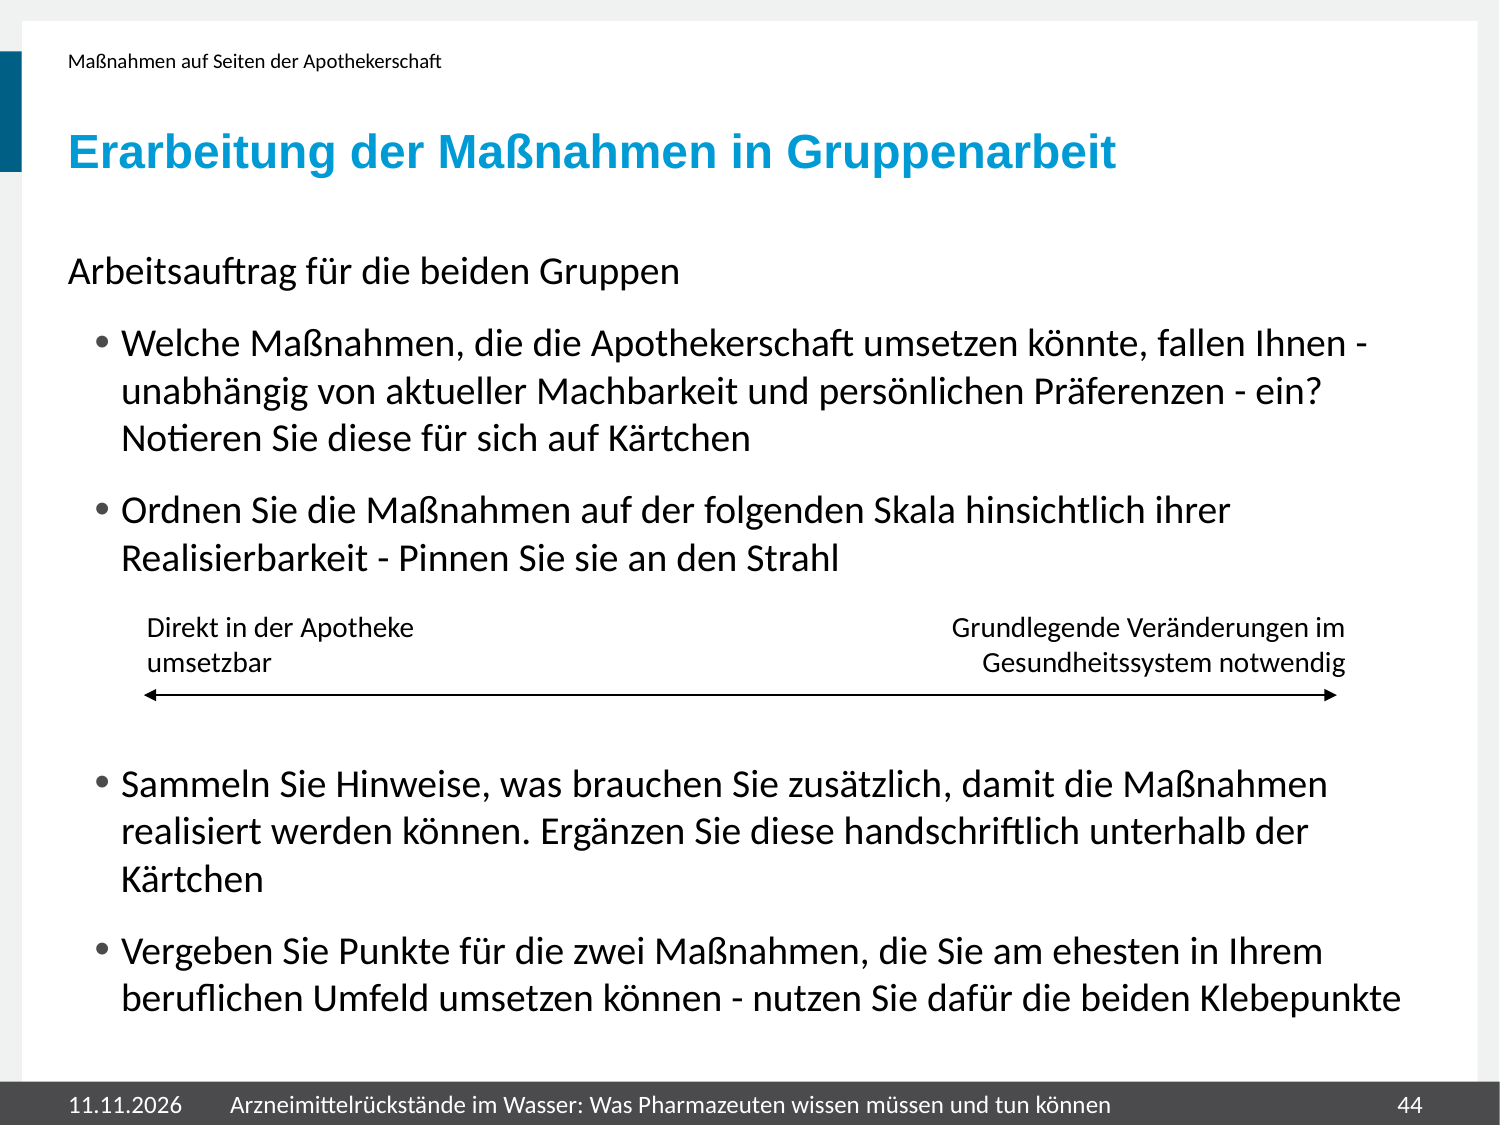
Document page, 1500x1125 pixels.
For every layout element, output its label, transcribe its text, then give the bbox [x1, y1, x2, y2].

list Maßnahmen auf Seiten der Apothekerschaft [67, 47, 1415, 86]
list Arbeitsauftrag für die beiden Gruppen Welche Maßnahmen, die die Apothekerschaft umsetzen könnte, fallen Ihnen - unabhängig von aktueller Machbarkeit und persönlichen Präferenzen - ein? Notieren Sie diese für sich auf Kärtchen Ordnen Sie die Maßnahmen auf der folgenden Skala hinsichtlich ihrer Realisierbarkeit - Pinnen Sie sie an den Strahl Sammeln Sie Hinweise, was brauchen Sie zusätzlich, damit die Maßnahmen realisiert werden können. Ergänzen Sie diese handschriftlich unterhalb der Kärtchen Vergeben Sie Punkte für die zwei Maßnahmen, die Sie am ehesten in Ihrem beruflichen Umfeld umsetzen können - nutzen Sie dafür die beiden Klebepunkte [67, 245, 1423, 1044]
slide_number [68, 1082, 230, 1125]
footer Arzneimittelrückstände im Wasser: Was Pharmazeuten wissen müssen und tun können [230, 1082, 1199, 1125]
title Erarbeitung der Maßnahmen in Gruppenarbeit [67, 77, 1418, 178]
slide_number 44 [1331, 1082, 1423, 1125]
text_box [131, 600, 1361, 696]
